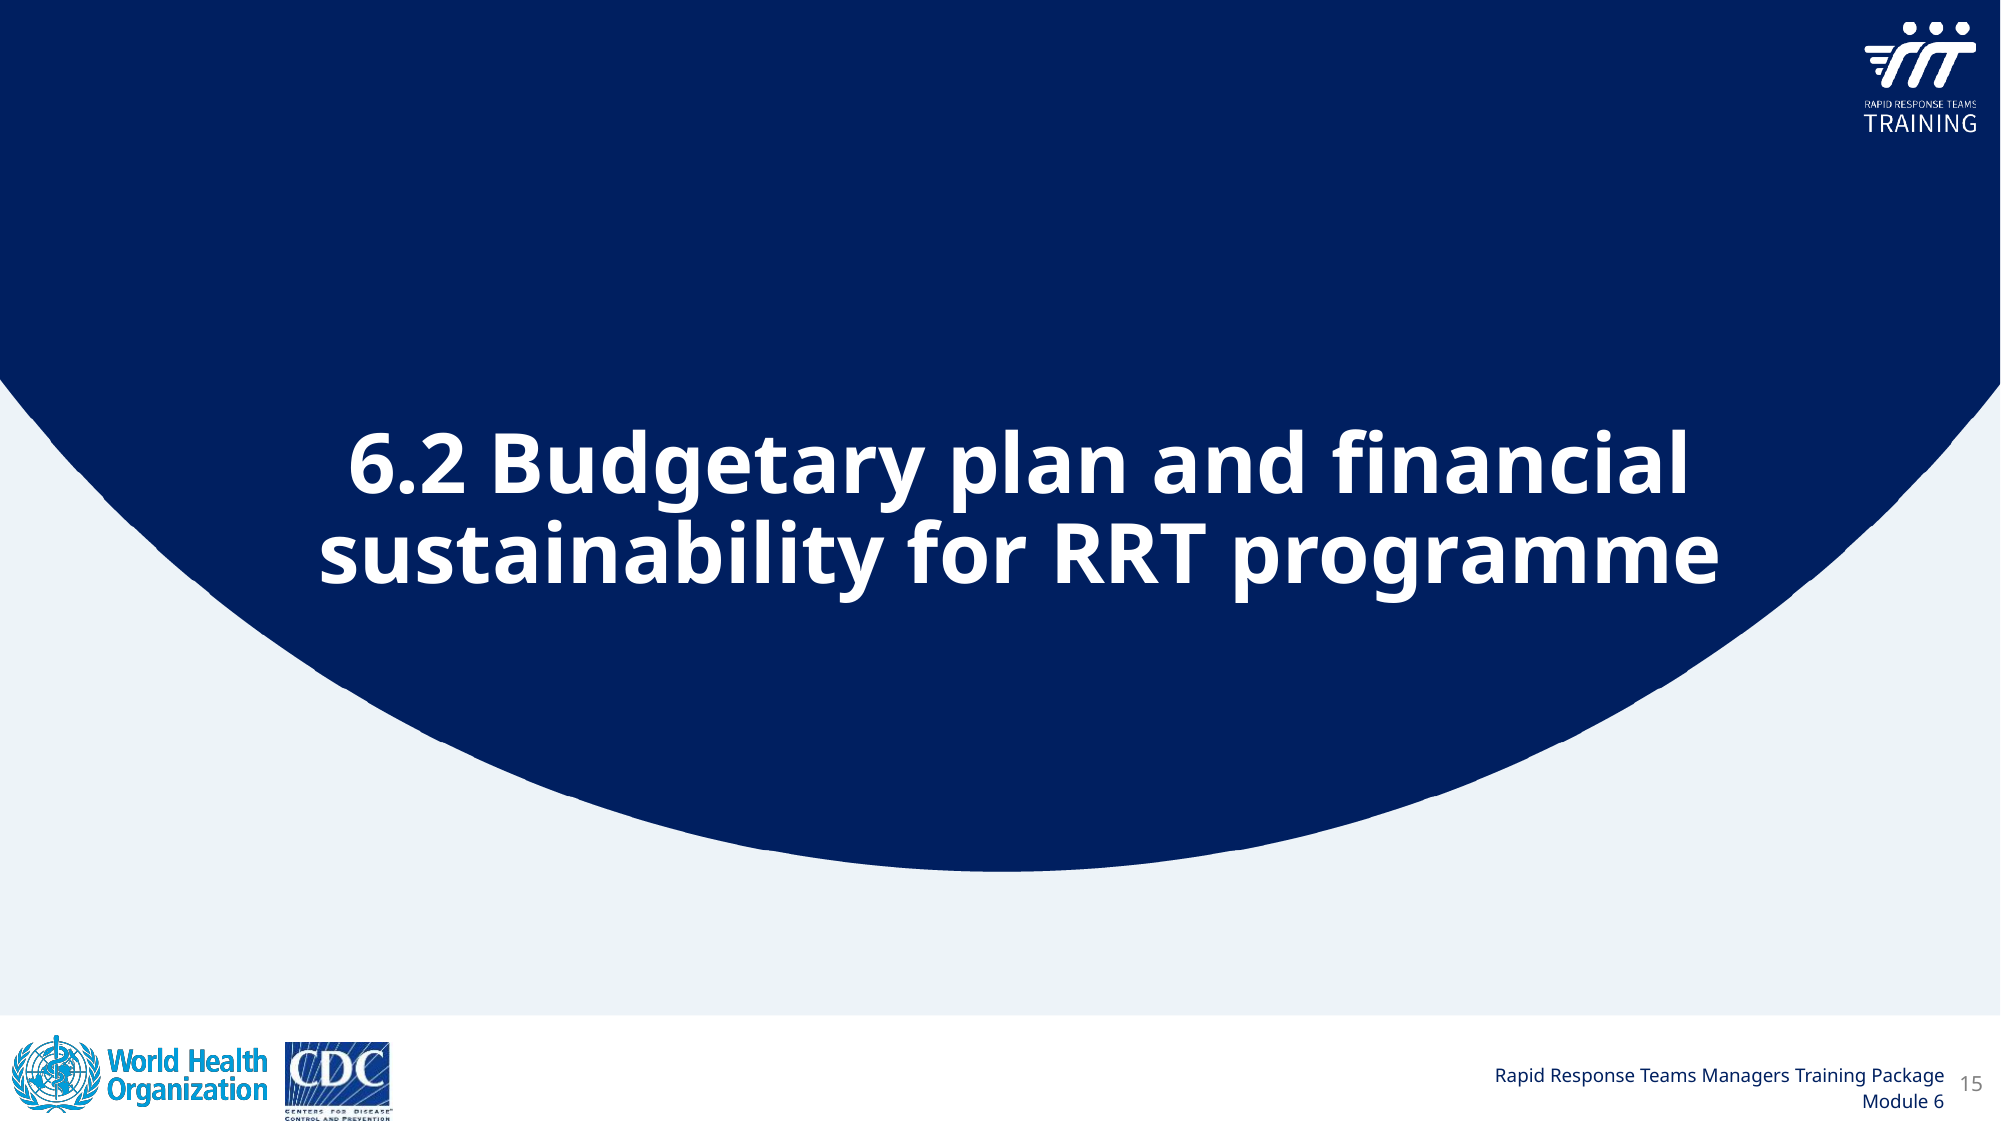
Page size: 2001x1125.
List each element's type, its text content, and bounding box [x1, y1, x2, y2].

picture [24, 1054, 36, 1087]
picture [22, 1062, 26, 1077]
picture [0, 0, 2001, 904]
picture [12, 1083, 48, 1113]
picture [12, 1035, 54, 1068]
picture [285, 1042, 393, 1121]
picture [59, 1035, 267, 1113]
picture [71, 1053, 90, 1091]
picture [34, 1054, 43, 1078]
picture [36, 1088, 78, 1105]
title 6.2 Budgetary plan and financial sustainability for RRT programme [222, 414, 1820, 607]
picture [30, 1083, 37, 1091]
picture [50, 1108, 62, 1113]
picture [46, 1056, 54, 1062]
text_box 15 [1944, 1063, 2000, 1116]
picture [40, 1062, 47, 1070]
